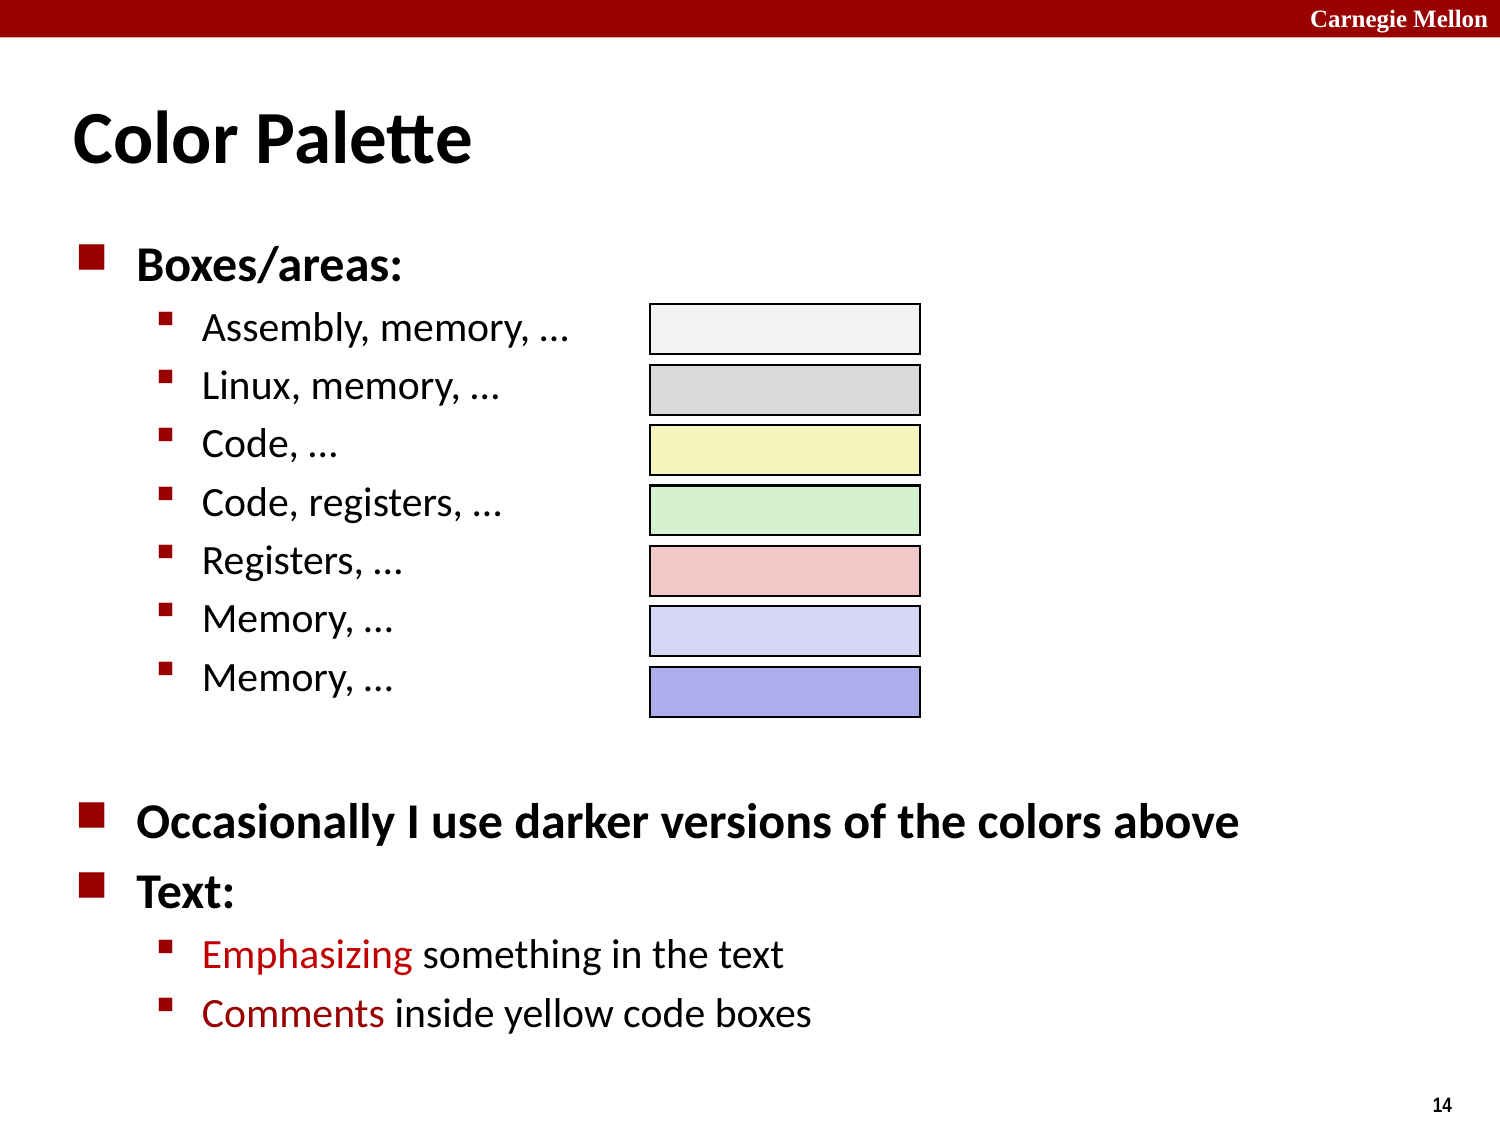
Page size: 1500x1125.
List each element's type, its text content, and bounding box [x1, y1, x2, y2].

text_box [649, 364, 920, 415]
text_box [649, 666, 920, 717]
text_box [649, 425, 920, 476]
title Color Palette [58, 71, 1305, 197]
text_box [649, 304, 920, 355]
list Boxes/areas: Assembly, memory, … Linux, memory, … Code, … Code, registers, … Registers, … Memory, … Memory, … Occasionally I use darker versions of the colors above Text: Emphasizing something in the text Comments inside yellow code boxes [64, 223, 1361, 1040]
text_box [649, 485, 920, 536]
text_box [649, 606, 920, 657]
text_box [649, 545, 920, 596]
